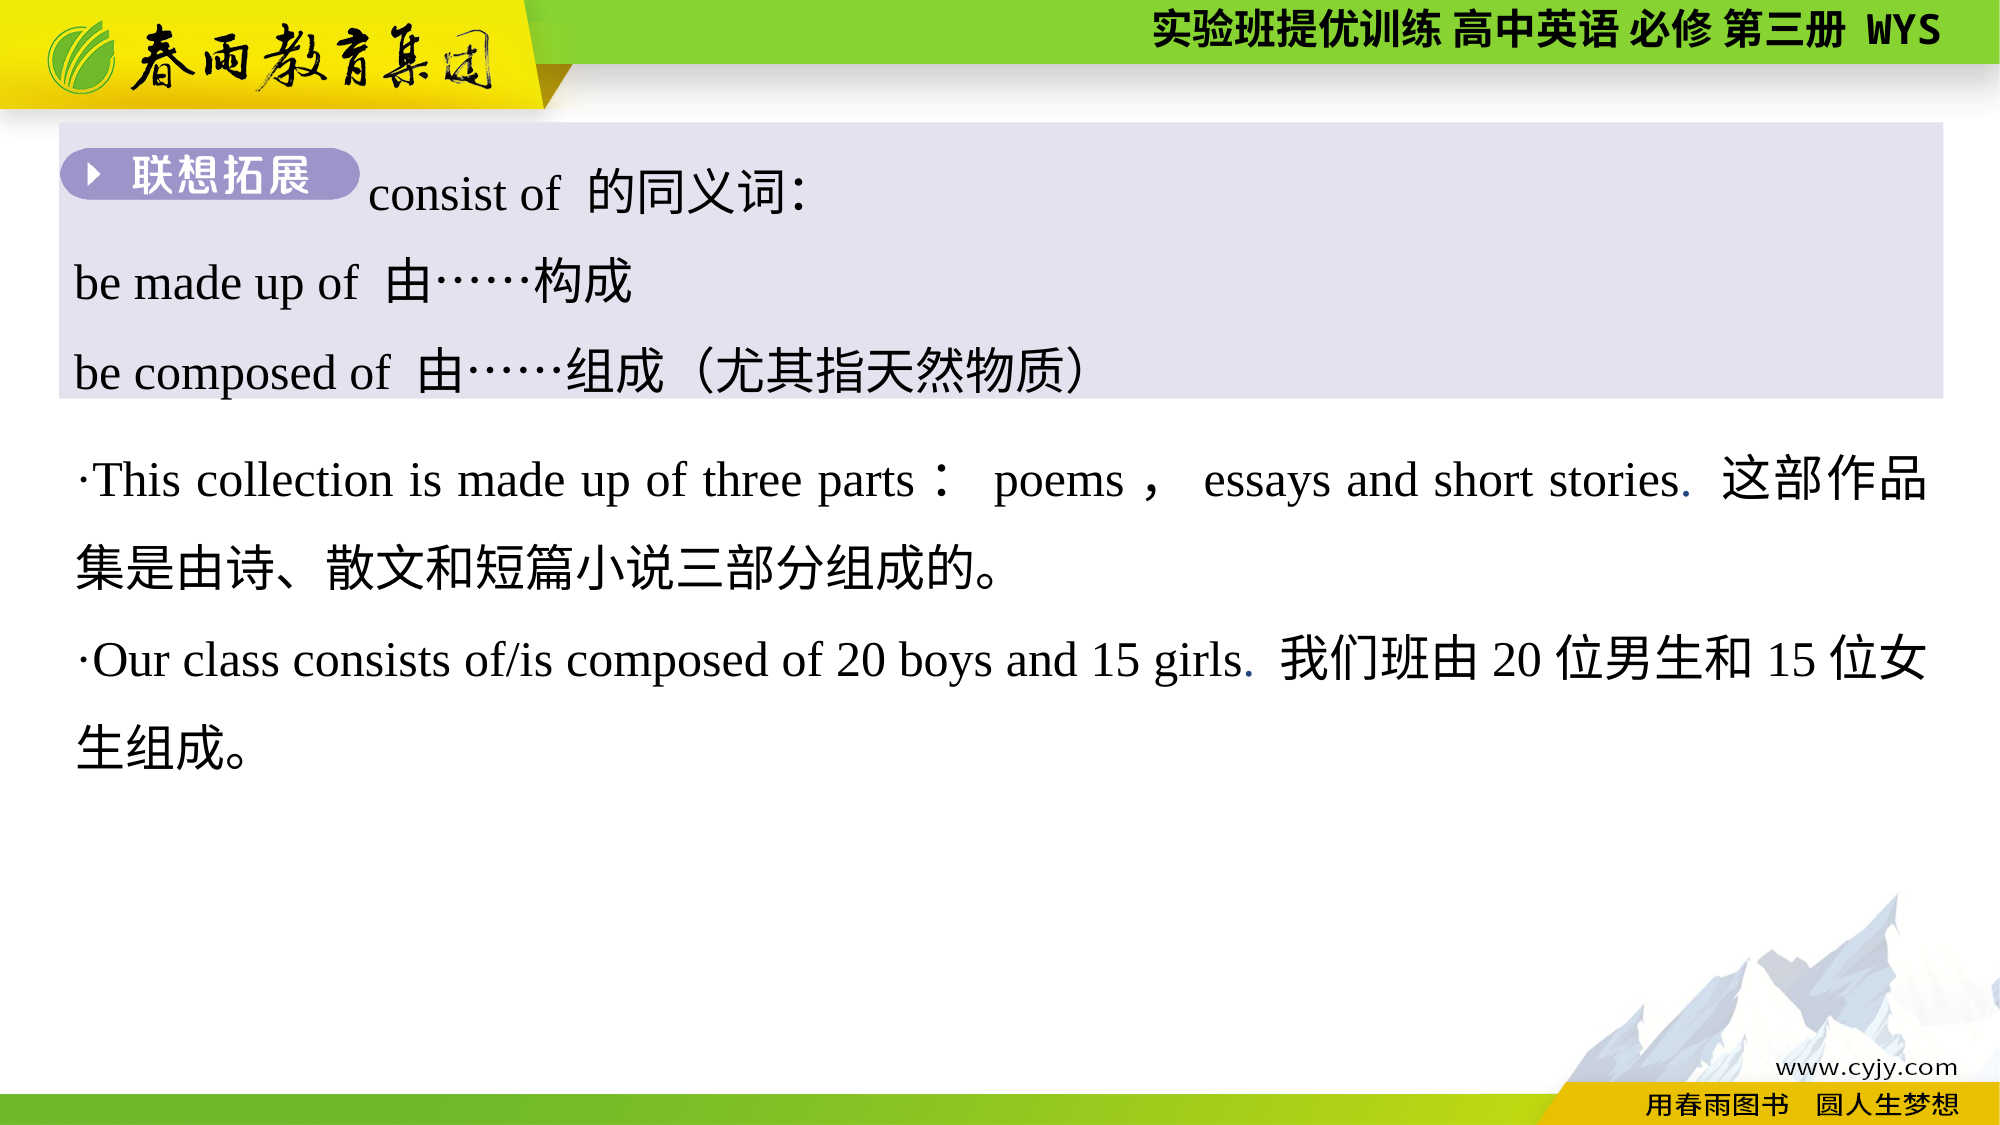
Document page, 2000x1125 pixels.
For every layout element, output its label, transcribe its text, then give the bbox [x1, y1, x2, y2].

list consist of 的同义词： be made up of 由……构成 be composed of 由……组成（尤其指天然物质） [59, 122, 1944, 399]
text_box ·This collection is made up of three parts：poems，essays and short stories. 这部作品集是由诗、散文和短篇小说三部分组成的。 ·Our class consists of/is composed of 20 boys and 15 girls. 我们班由20位男生和15位女生组成。 [60, 408, 1944, 784]
picture [0, 0, 2000, 1125]
